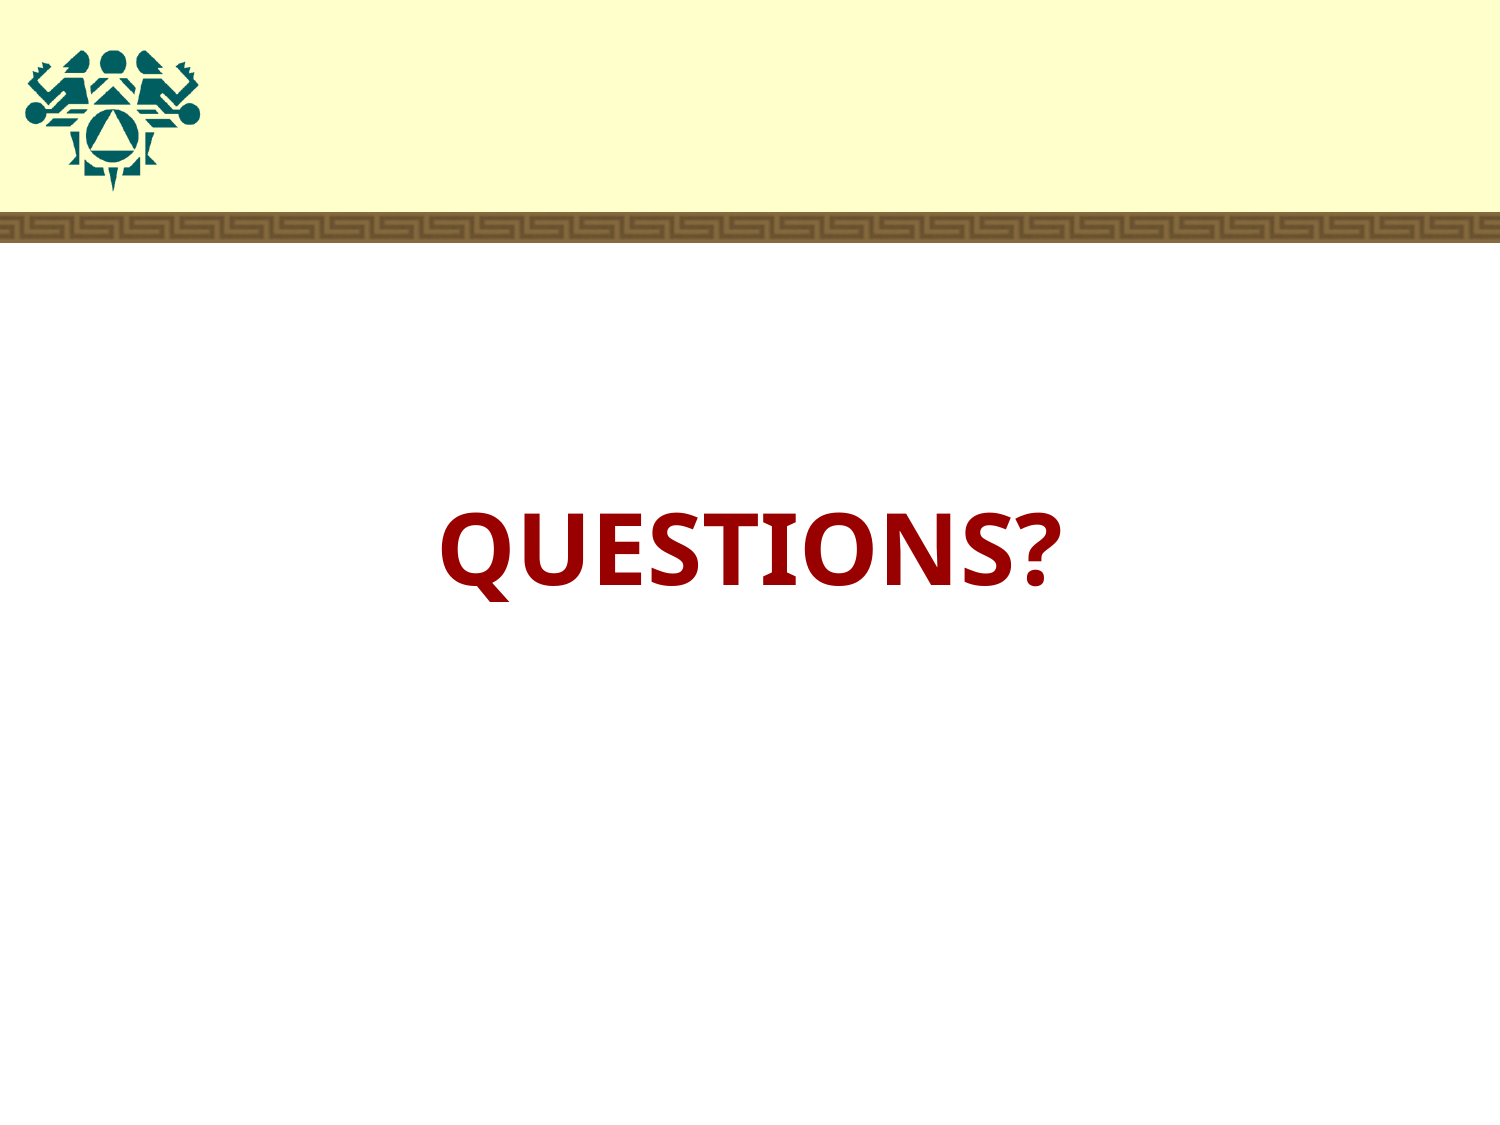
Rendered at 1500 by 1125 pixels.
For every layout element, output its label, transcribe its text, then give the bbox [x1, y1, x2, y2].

picture [12, 37, 213, 206]
list QUESTIONS? [74, 262, 1426, 1038]
picture [0, 212, 1500, 243]
